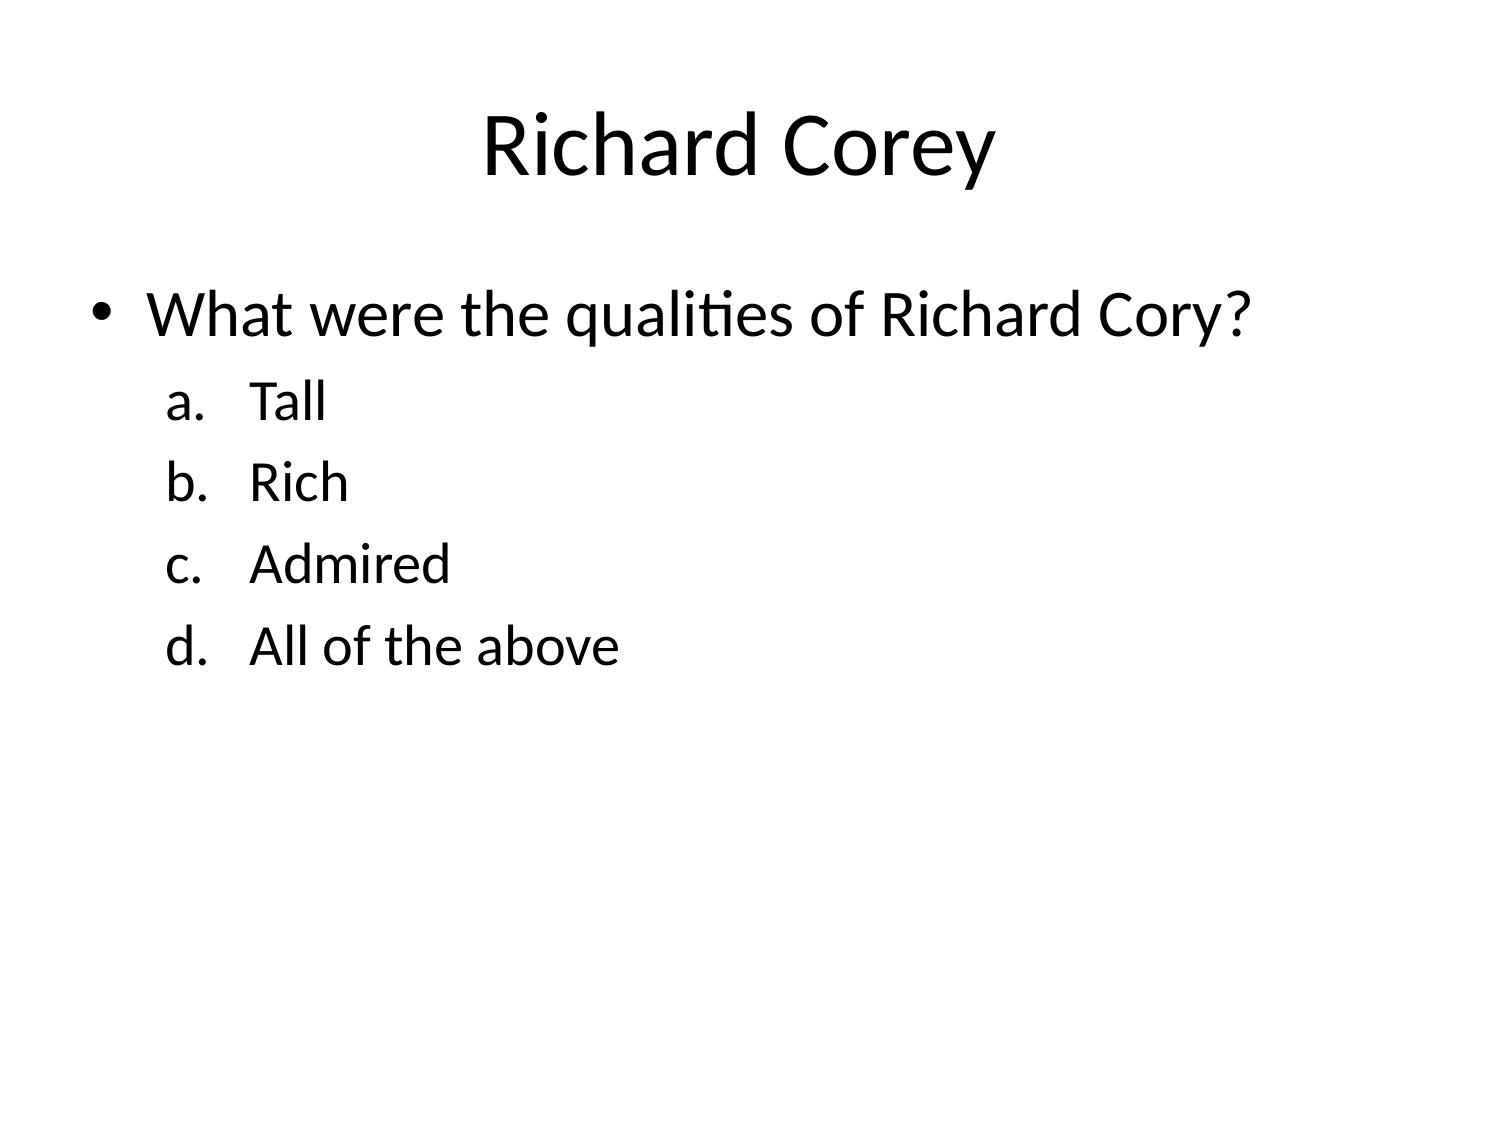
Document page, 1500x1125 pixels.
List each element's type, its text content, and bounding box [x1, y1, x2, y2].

list What were the qualities of Richard Cory? Tall Rich Admired All of the above [75, 262, 1425, 1005]
title Richard Corey [75, 45, 1425, 233]
